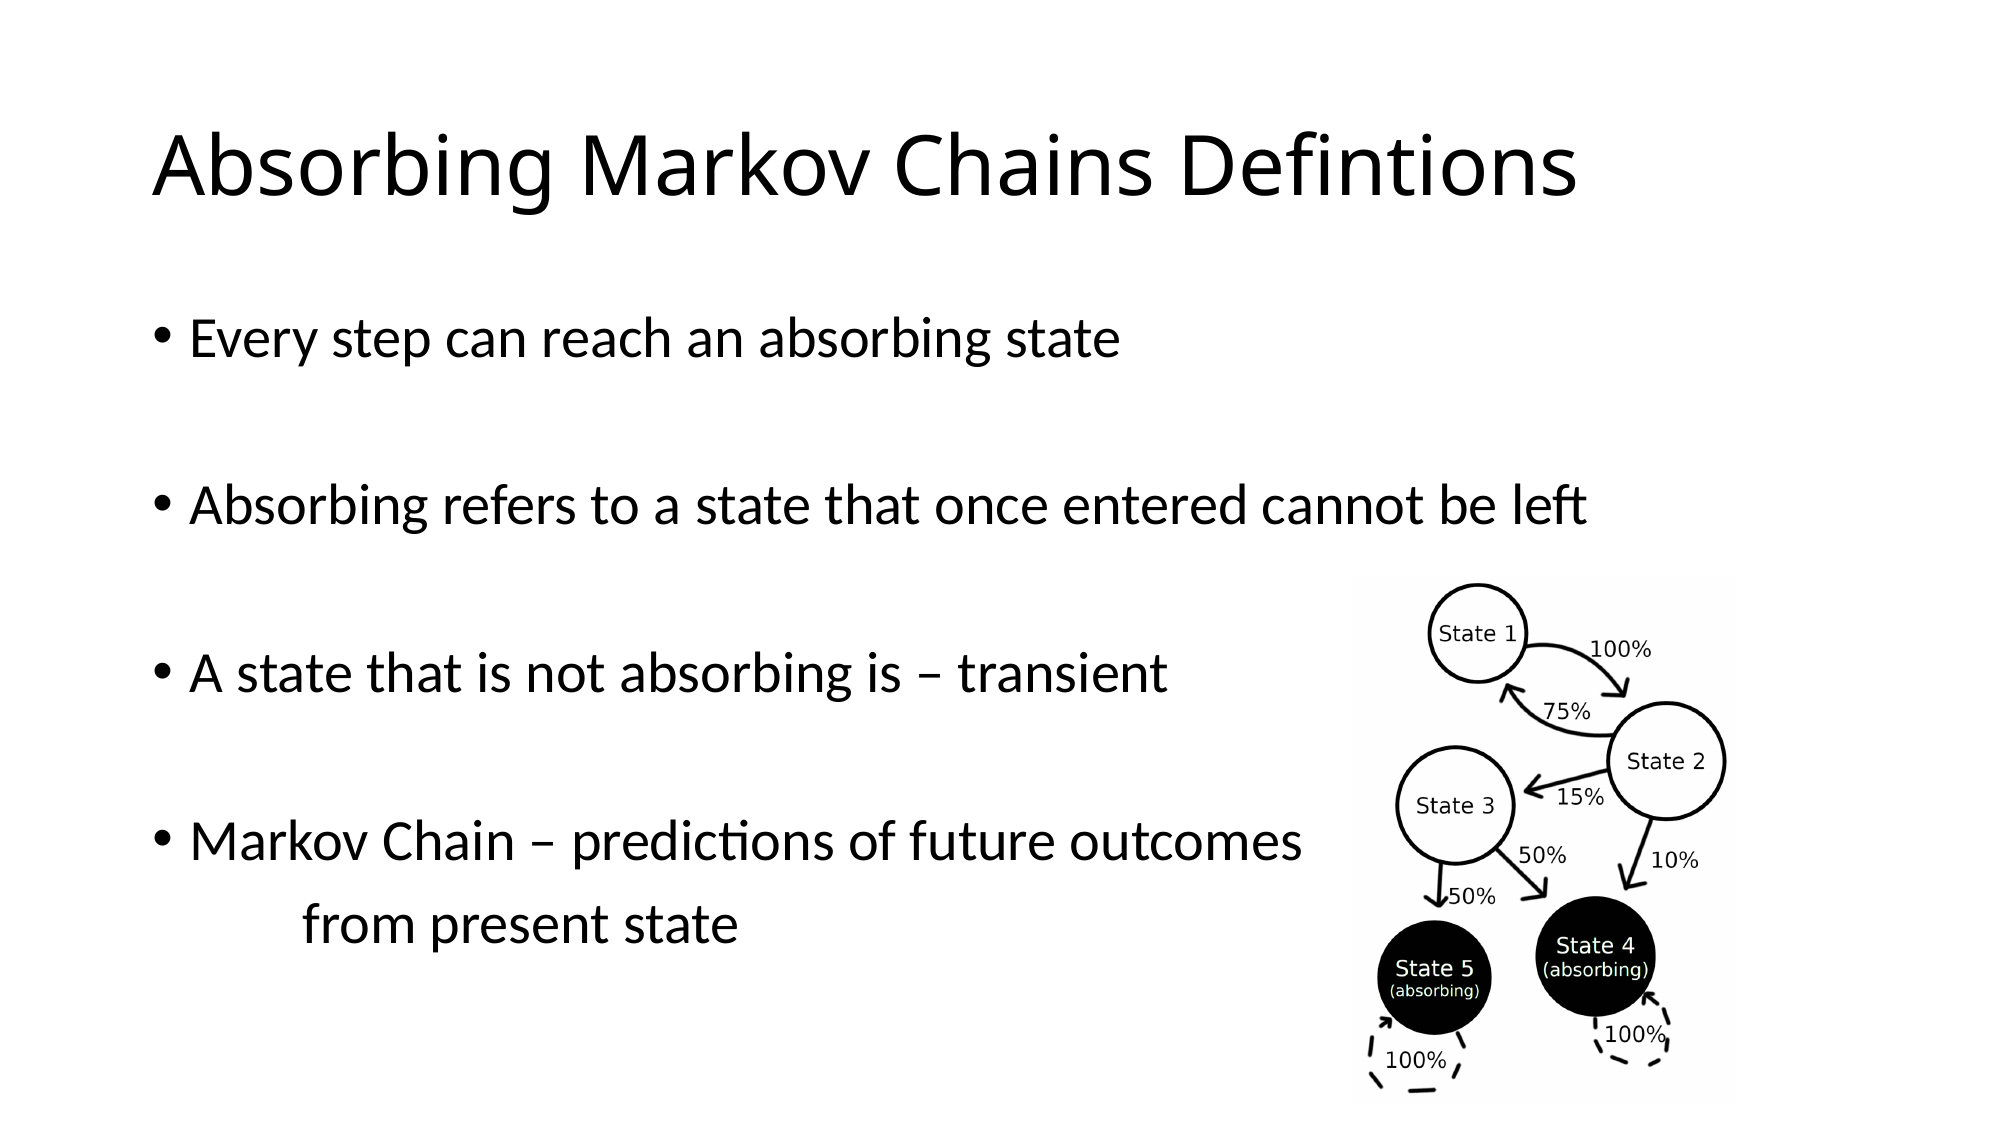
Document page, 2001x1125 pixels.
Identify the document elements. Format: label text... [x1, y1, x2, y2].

title Absorbing Markov Chains Defintions [137, 59, 1863, 278]
picture [1352, 576, 1738, 1104]
list Every step can reach an absorbing state Absorbing refers to a state that once entered cannot be left A state that is not absorbing is – transient Markov Chain – predictions of future outcomes from present state [137, 299, 1863, 1014]
